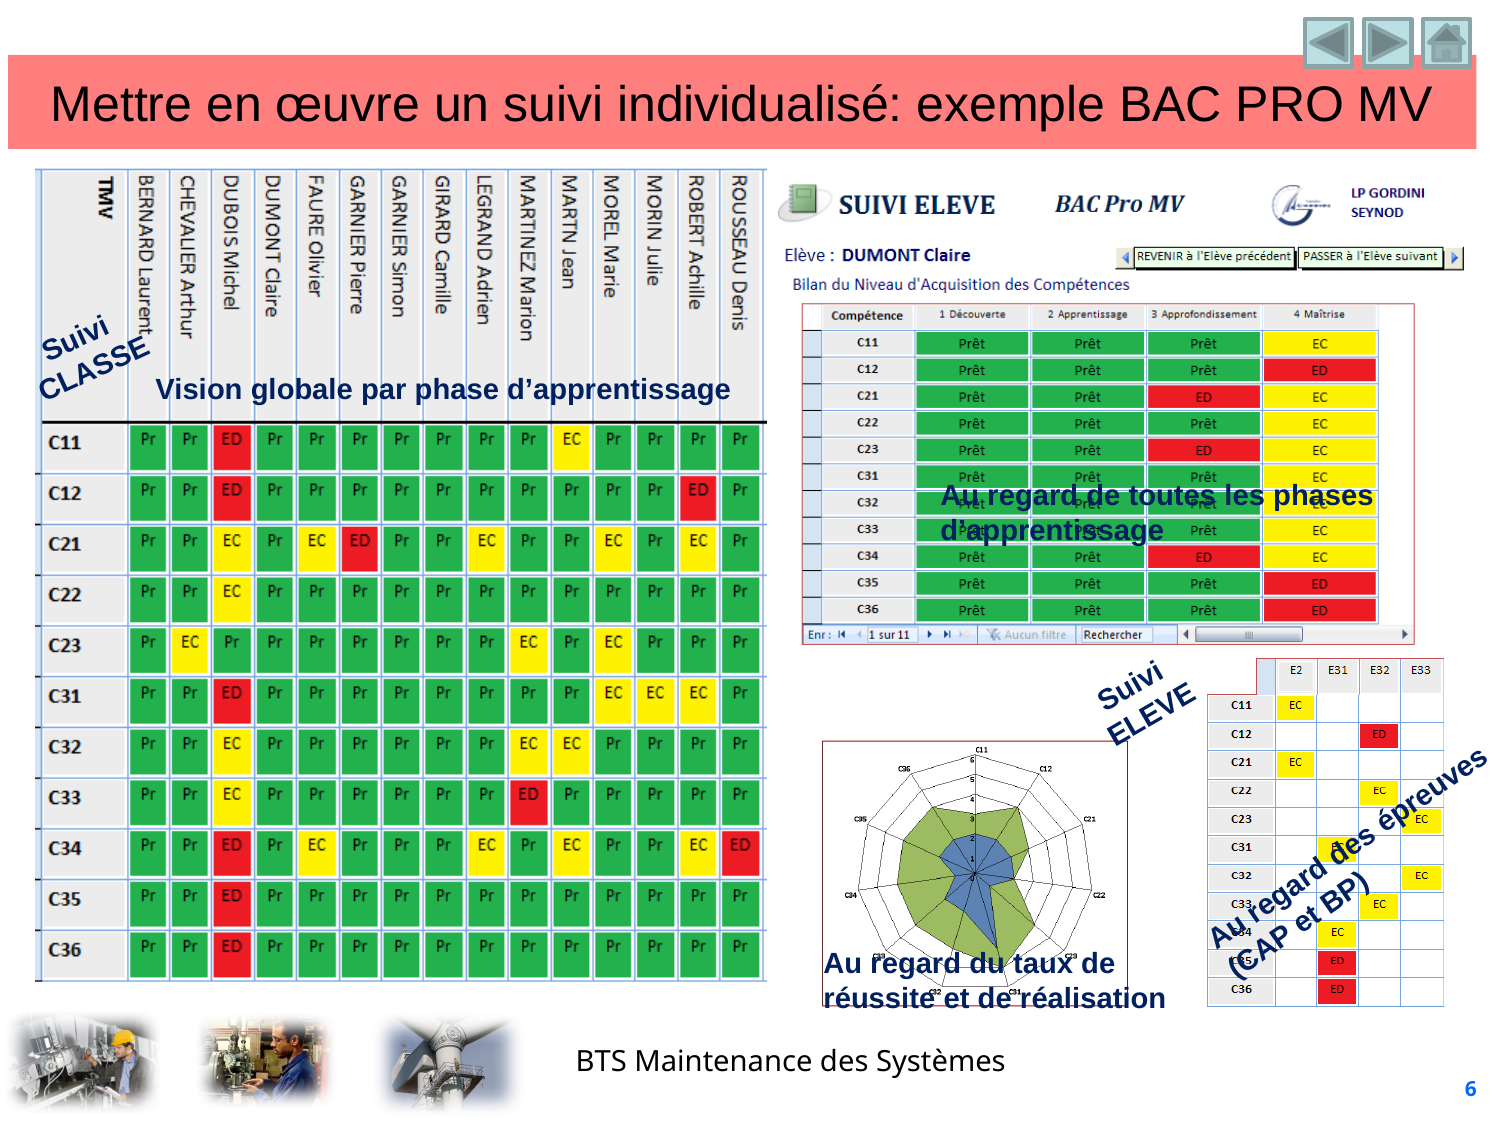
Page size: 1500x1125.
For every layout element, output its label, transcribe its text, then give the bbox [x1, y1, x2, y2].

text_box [773, 175, 1500, 1024]
text_box [1362, 17, 1414, 69]
picture [33, 1039, 133, 1086]
text_box [1421, 17, 1472, 69]
text_box [1303, 17, 1354, 69]
picture [401, 1041, 496, 1088]
picture [224, 1041, 307, 1080]
title Mettre en œuvre un suivi individualisé: exemple BAC PRO MV [6, 53, 1478, 151]
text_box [10, 163, 767, 985]
